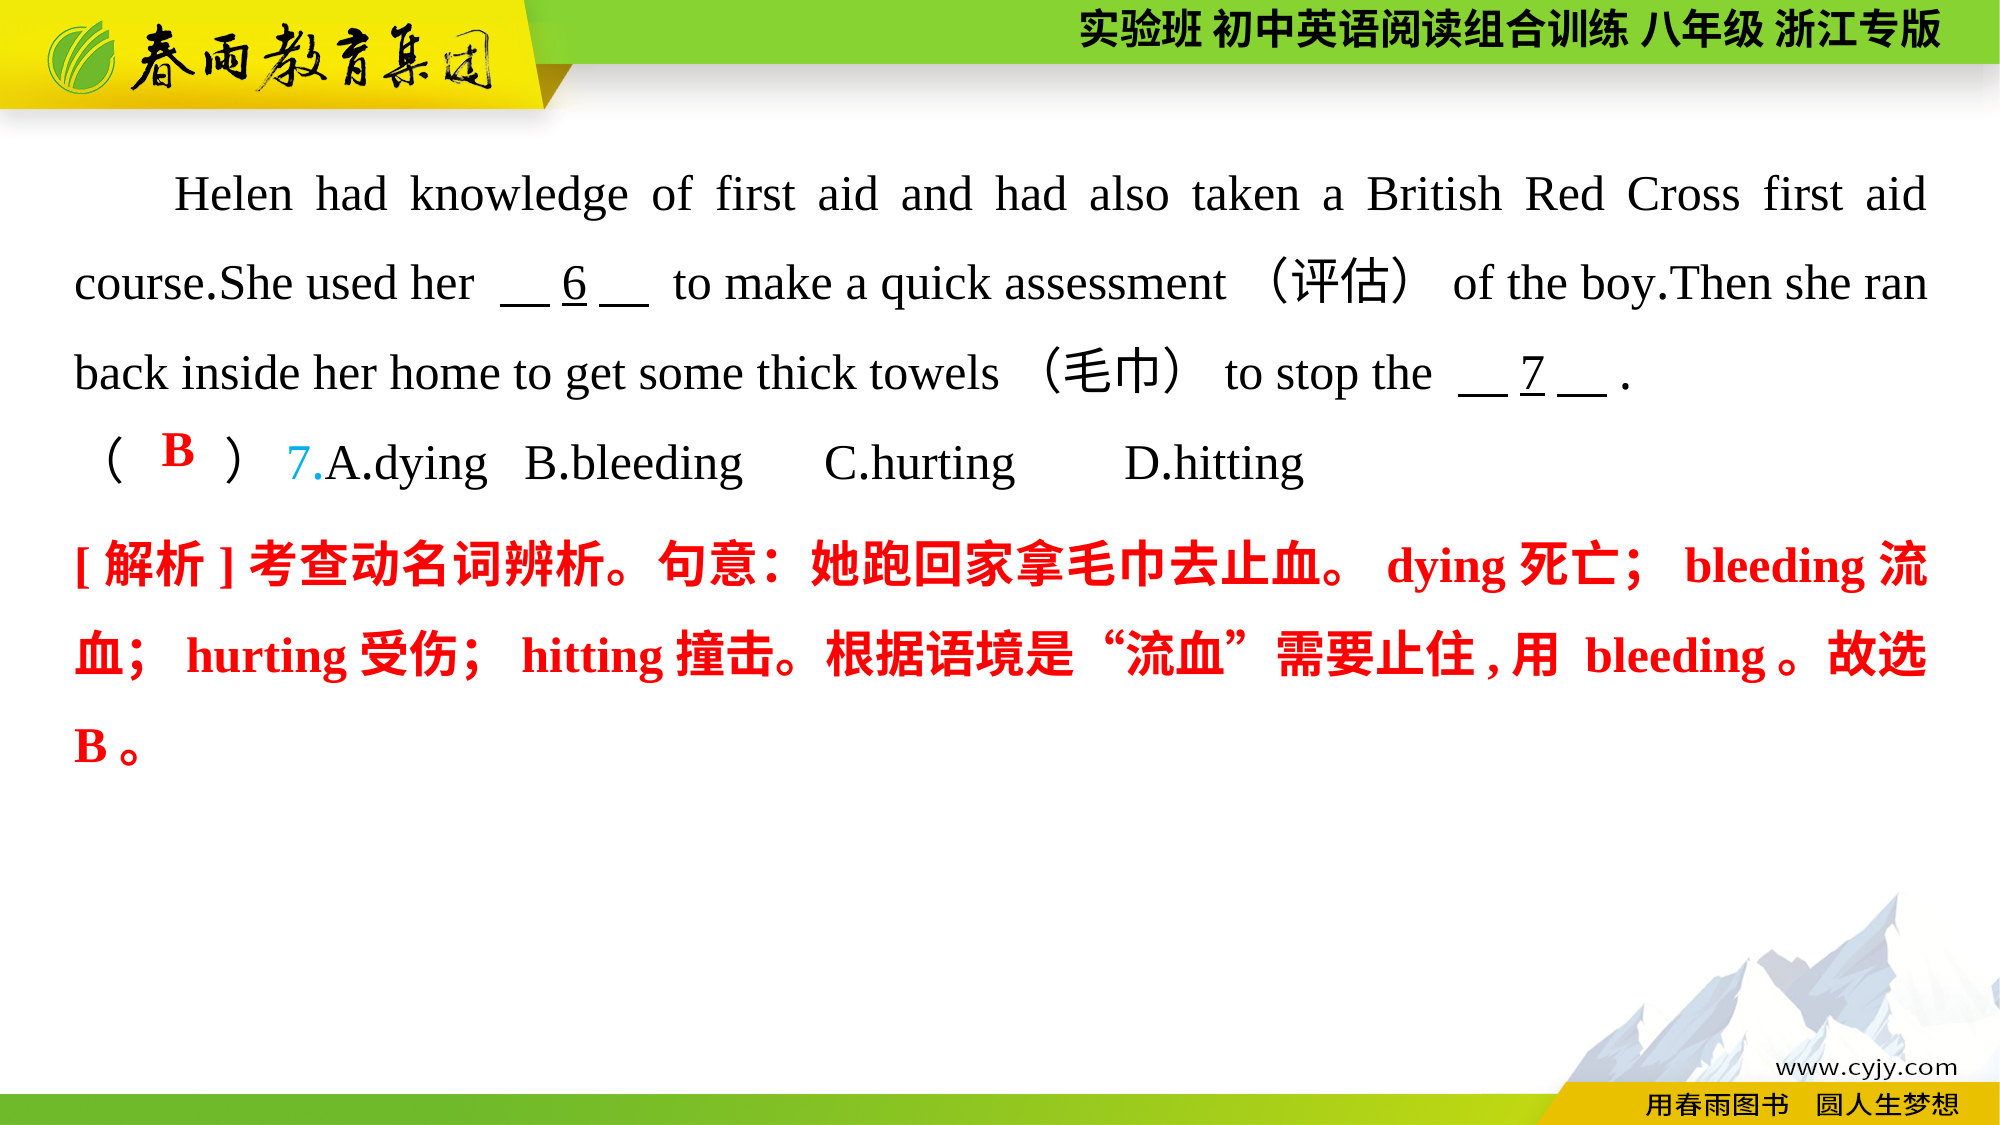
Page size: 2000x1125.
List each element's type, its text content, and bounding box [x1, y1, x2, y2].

list Helen had knowledge of first aid and had also taken a British Red Cross first aid course.She used her 6 to make a quick assessment（评估）of the boy.Then she ran back inside her home to get some thick towels（毛巾）to stop the 7 . （ ）7.A.dying B.bleeding C.hurting D.hitting [59, 122, 1944, 495]
text_box [解析]考查动名词辨析。句意：她跑回家拿毛巾去止血。dying死亡；bleeding流血；hurting受伤；hitting撞击。根据语境是“流血”需要止住,用 bleeding。故选B。 [59, 495, 1944, 781]
text_box B [146, 408, 210, 484]
picture [0, 0, 2000, 1125]
